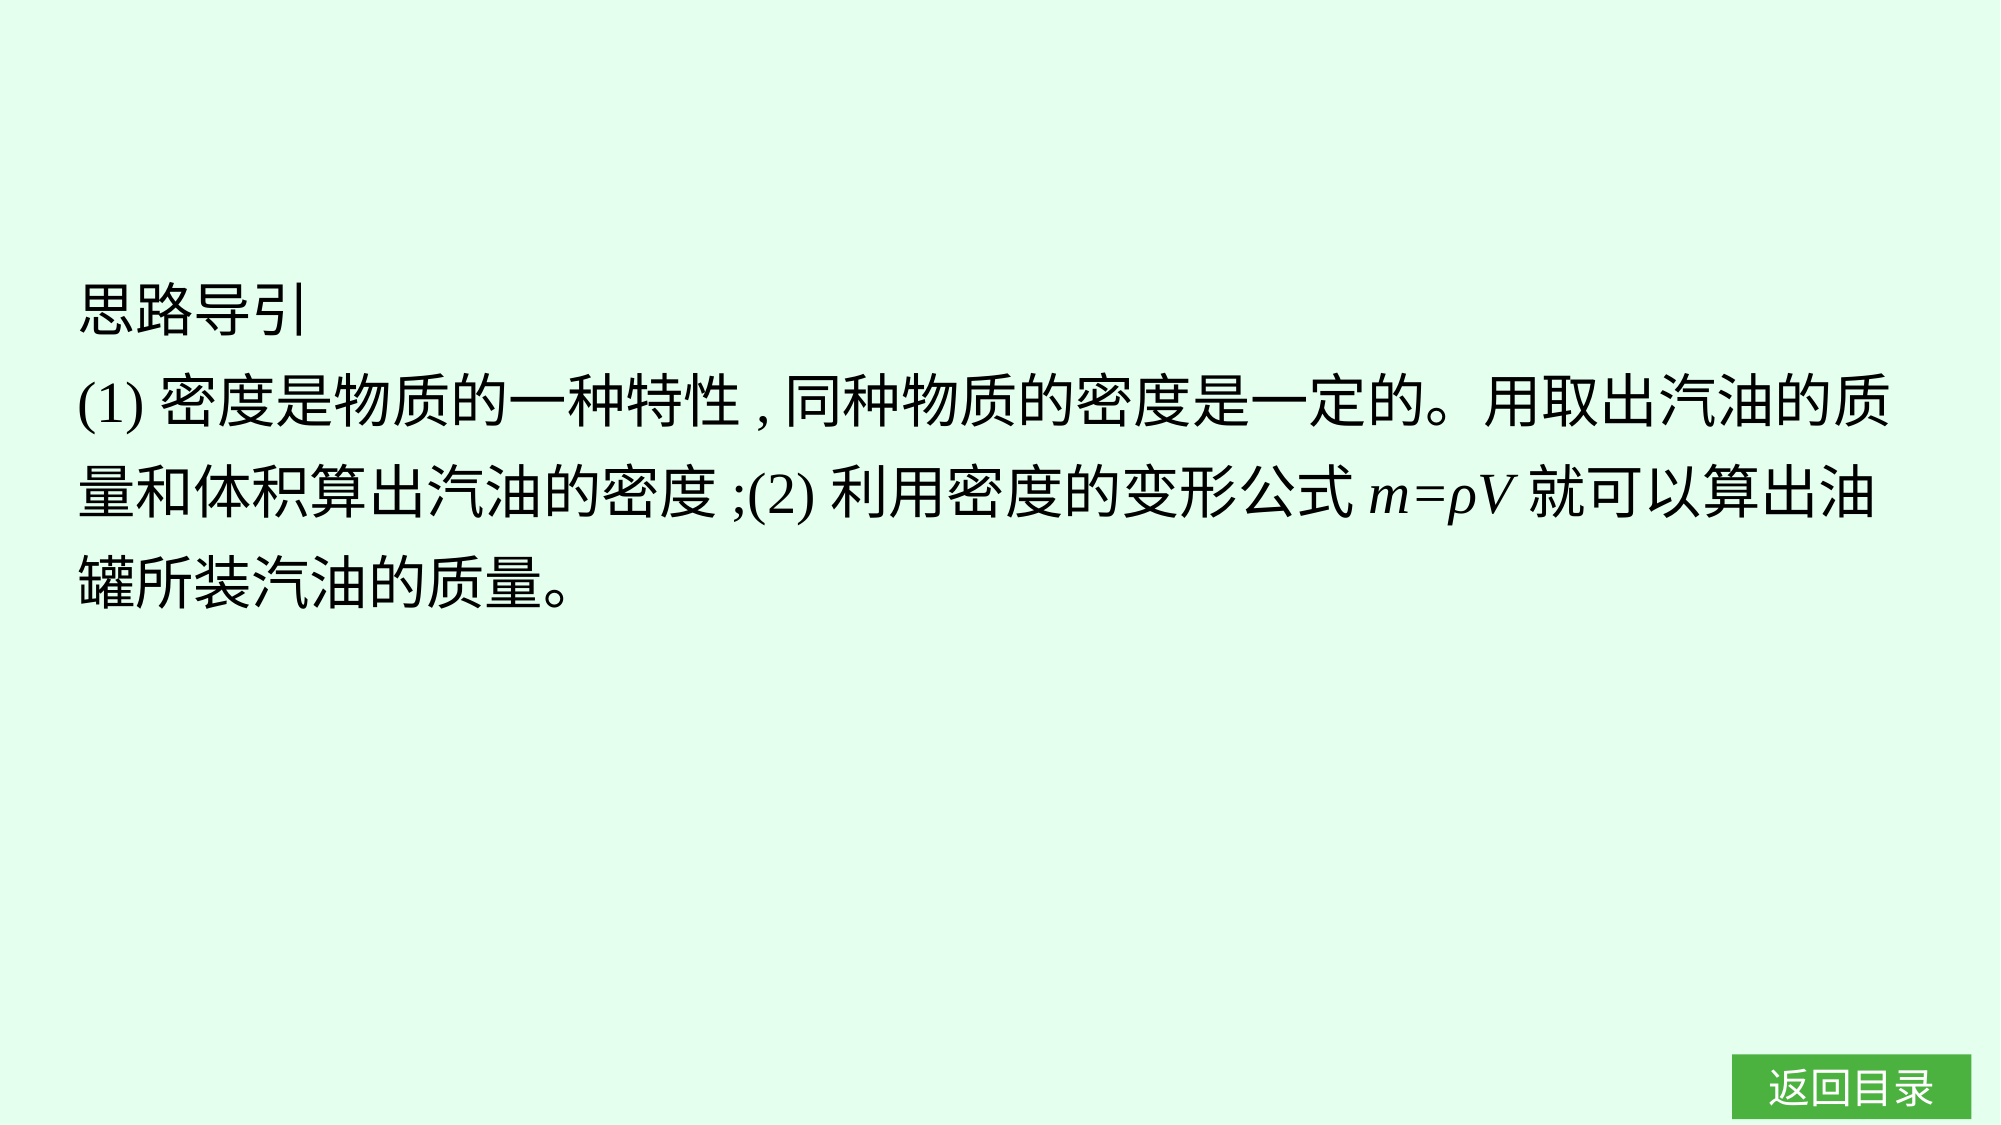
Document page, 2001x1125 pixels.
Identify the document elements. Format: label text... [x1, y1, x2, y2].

text_box 思路导引 (1)密度是物质的一种特性,同种物质的密度是一定的。用取出汽油的质量和体积算出汽油的密度;(2)利用密度的变形公式m=ρV就可以算出油罐所装汽油的质量。 [62, 245, 1938, 624]
